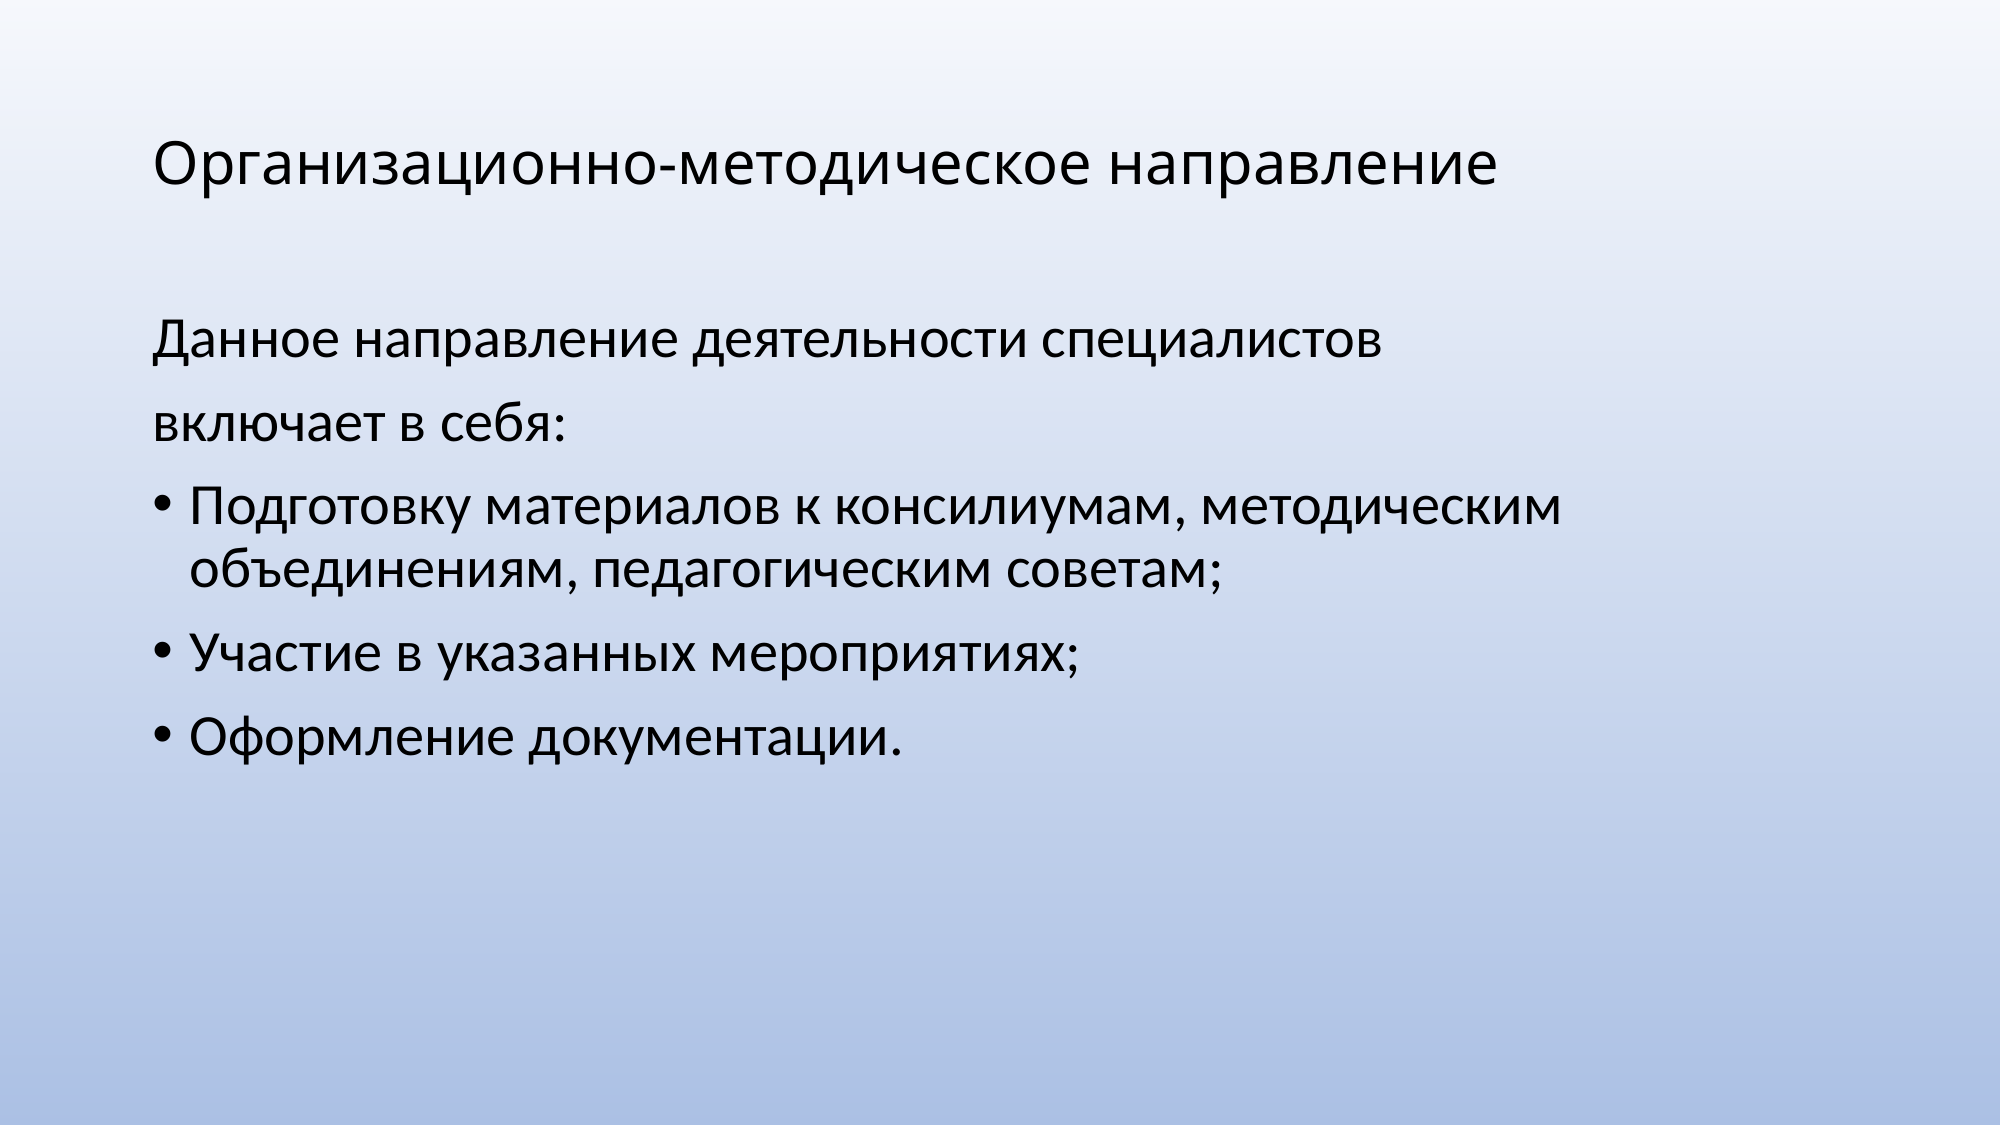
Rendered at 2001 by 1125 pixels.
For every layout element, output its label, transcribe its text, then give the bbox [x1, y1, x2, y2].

list Данное направление деятельности специалистов включает в себя: Подготовку материалов к консилиумам, методическим объединениям, педагогическим советам; Участие в указанных мероприятиях; Оформление документации. [137, 299, 1863, 1014]
title Организационно-методическое направление [137, 59, 1863, 278]
